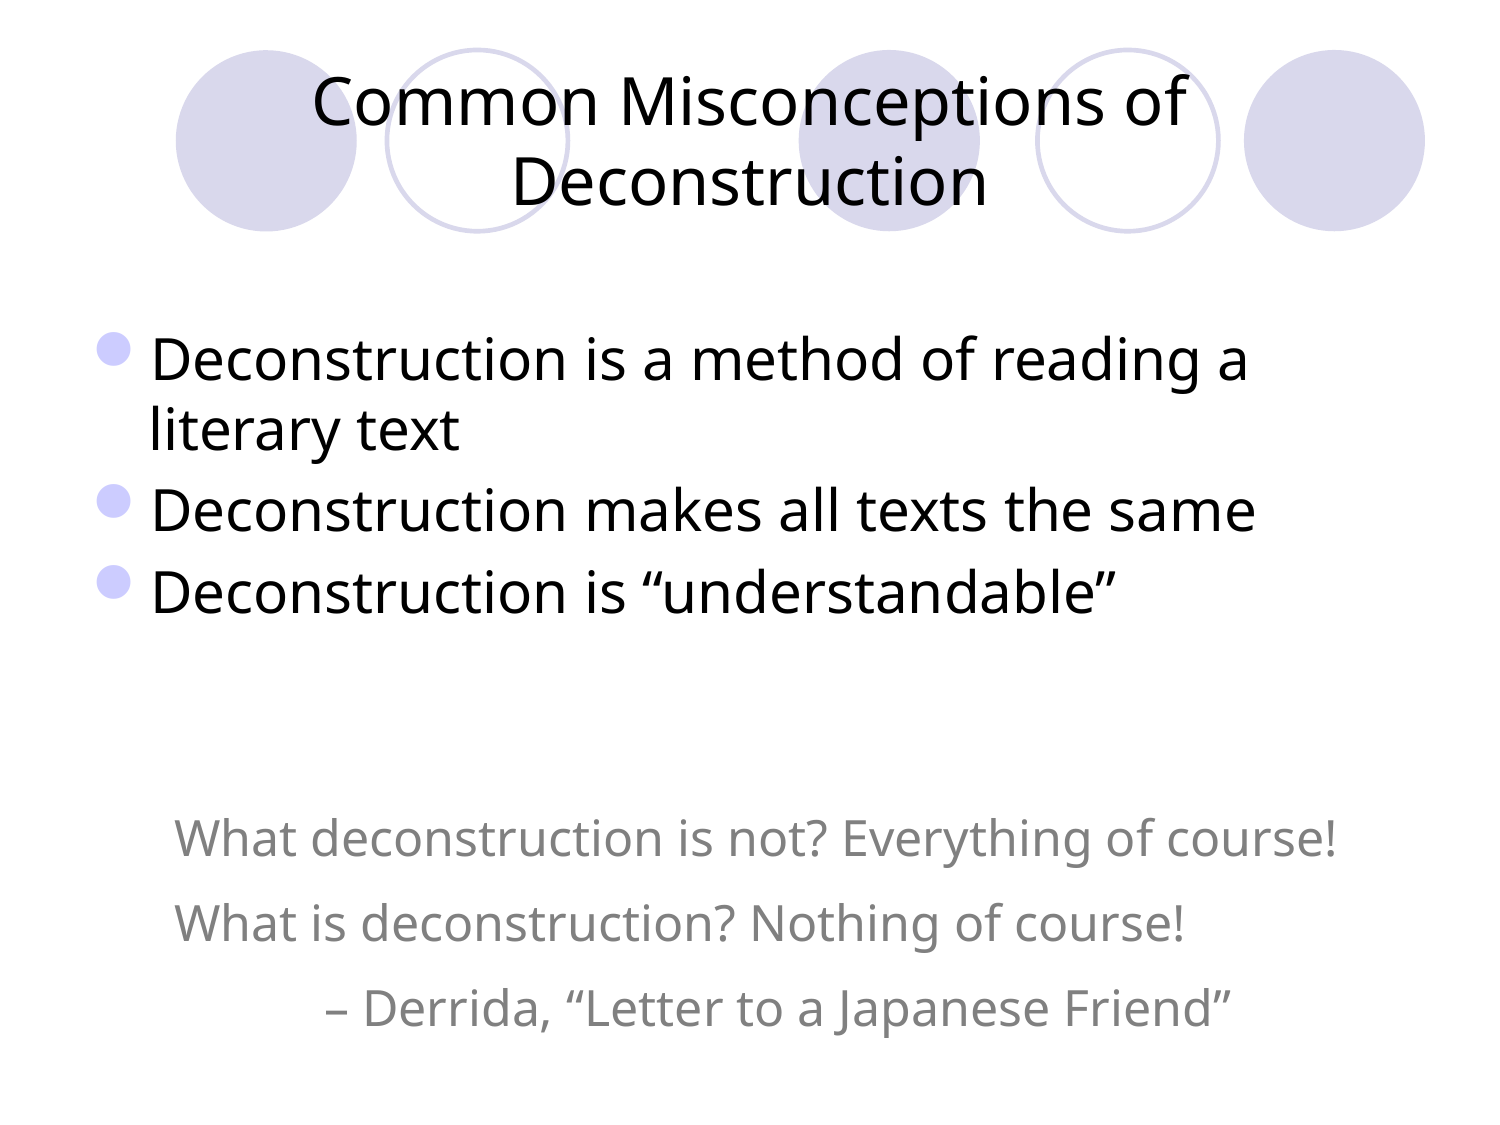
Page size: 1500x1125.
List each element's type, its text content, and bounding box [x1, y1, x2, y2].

title Common Misconceptions of Deconstruction [74, 44, 1426, 233]
list Deconstruction is a method of reading a literary text Deconstruction makes all texts the same Deconstruction is “understandable” [76, 314, 1428, 698]
text_box What deconstruction is not? Everything of course! What is deconstruction? Nothing of course! – Derrida, “Letter to a Japanese Friend” [159, 798, 1382, 1044]
